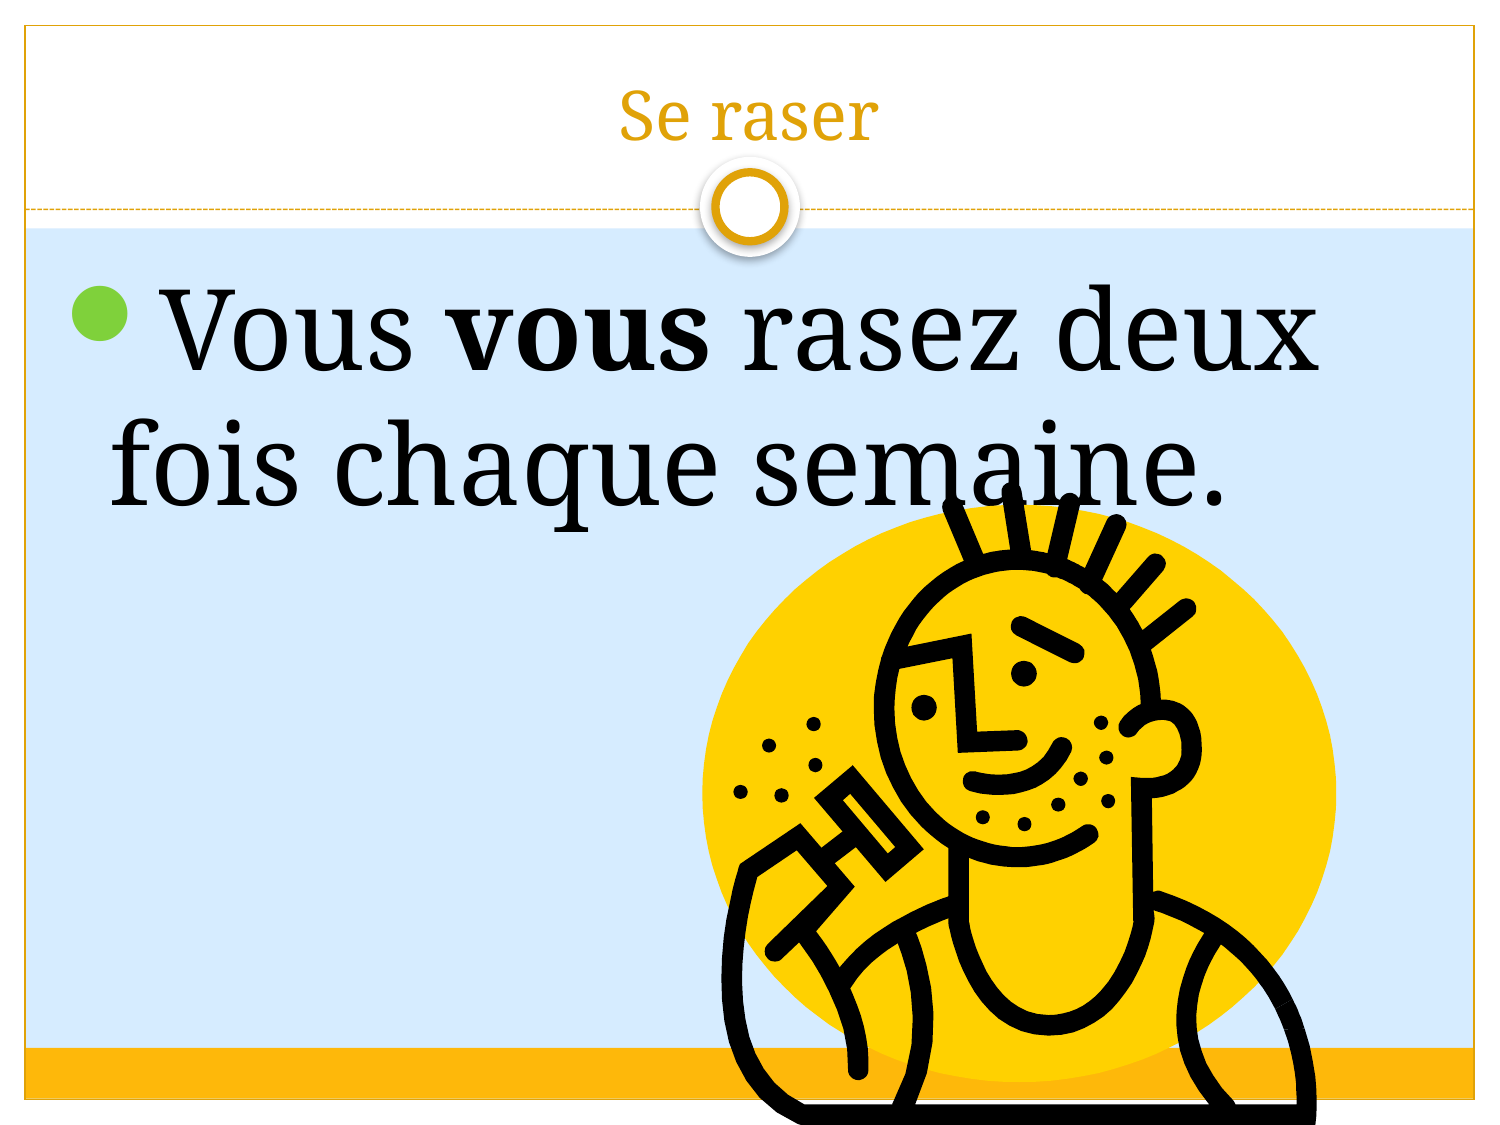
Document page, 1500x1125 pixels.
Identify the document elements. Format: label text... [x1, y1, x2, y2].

picture [674, 480, 1337, 1125]
title Se raser [49, 37, 1450, 162]
list Vous vous rasez deux fois chaque semaine. [49, 250, 1445, 1001]
